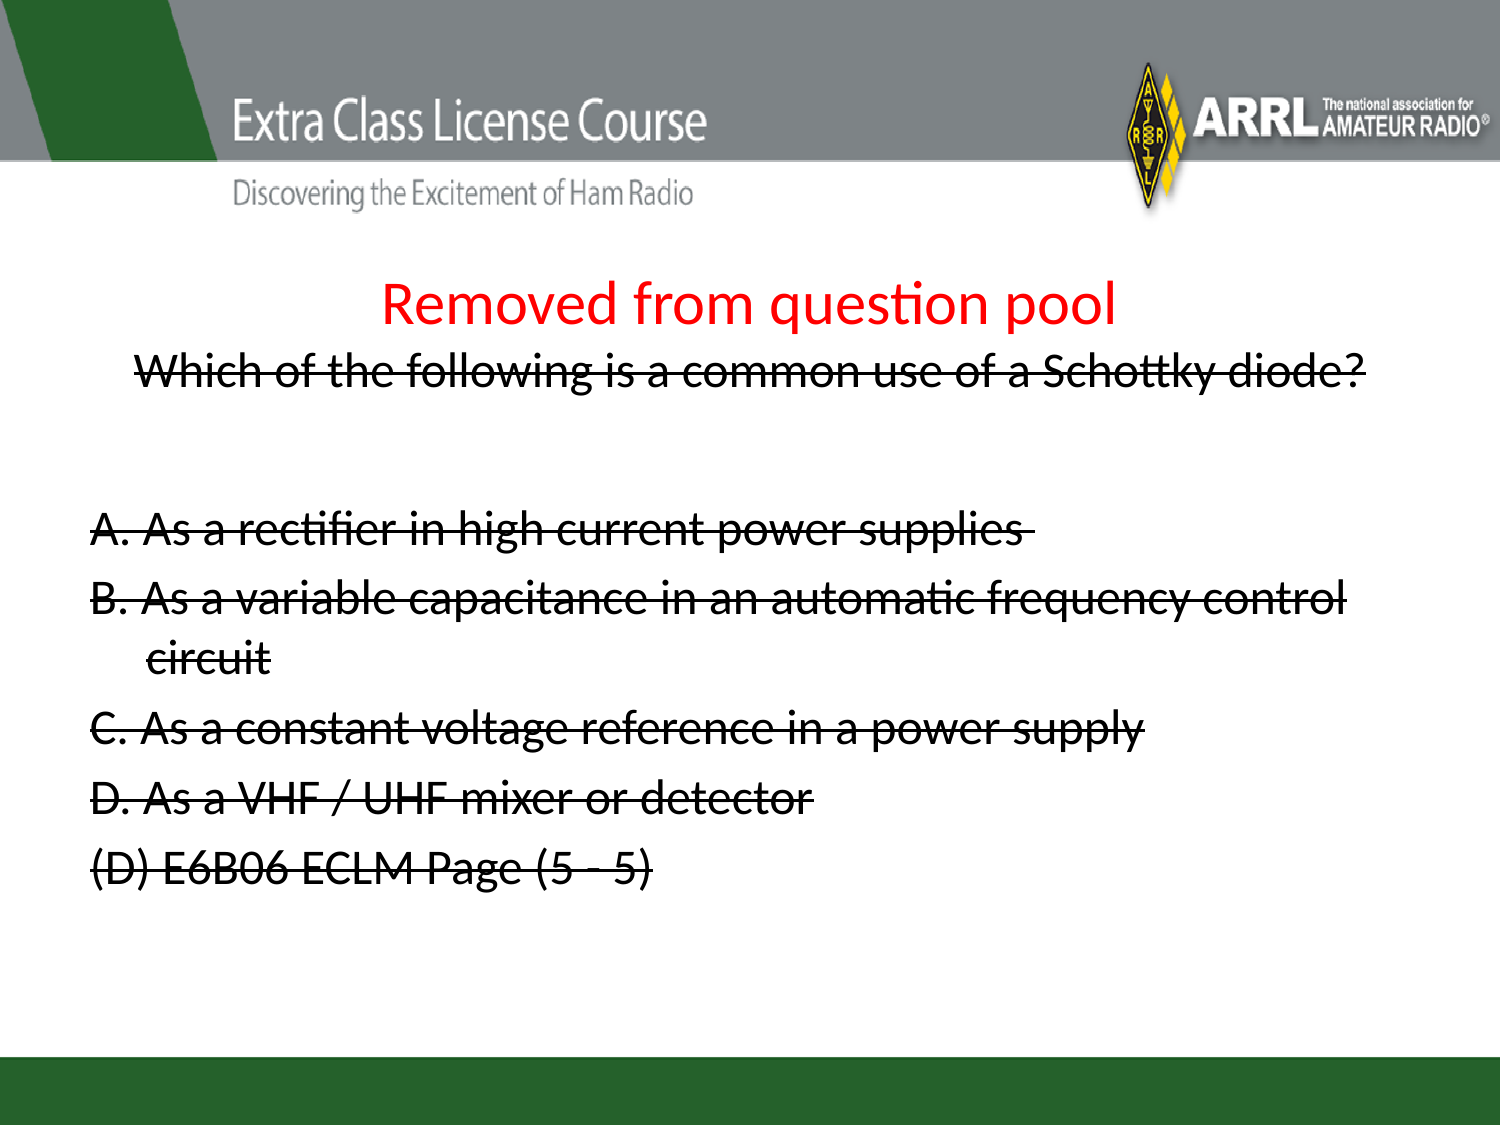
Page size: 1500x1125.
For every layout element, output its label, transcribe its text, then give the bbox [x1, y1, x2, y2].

title Removed from question pool Which of the following is a common use of a Schottky diode? [75, 254, 1425, 435]
list A. As a rectifier in high current power supplies B. As a variable capacitance in an automatic frequency control circuit C. As a constant voltage reference in a power supply D. As a VHF / UHF mixer or detector (D) E6B06 ECLM Page (5 - 5) [75, 487, 1425, 1005]
picture [0, 0, 1500, 1125]
